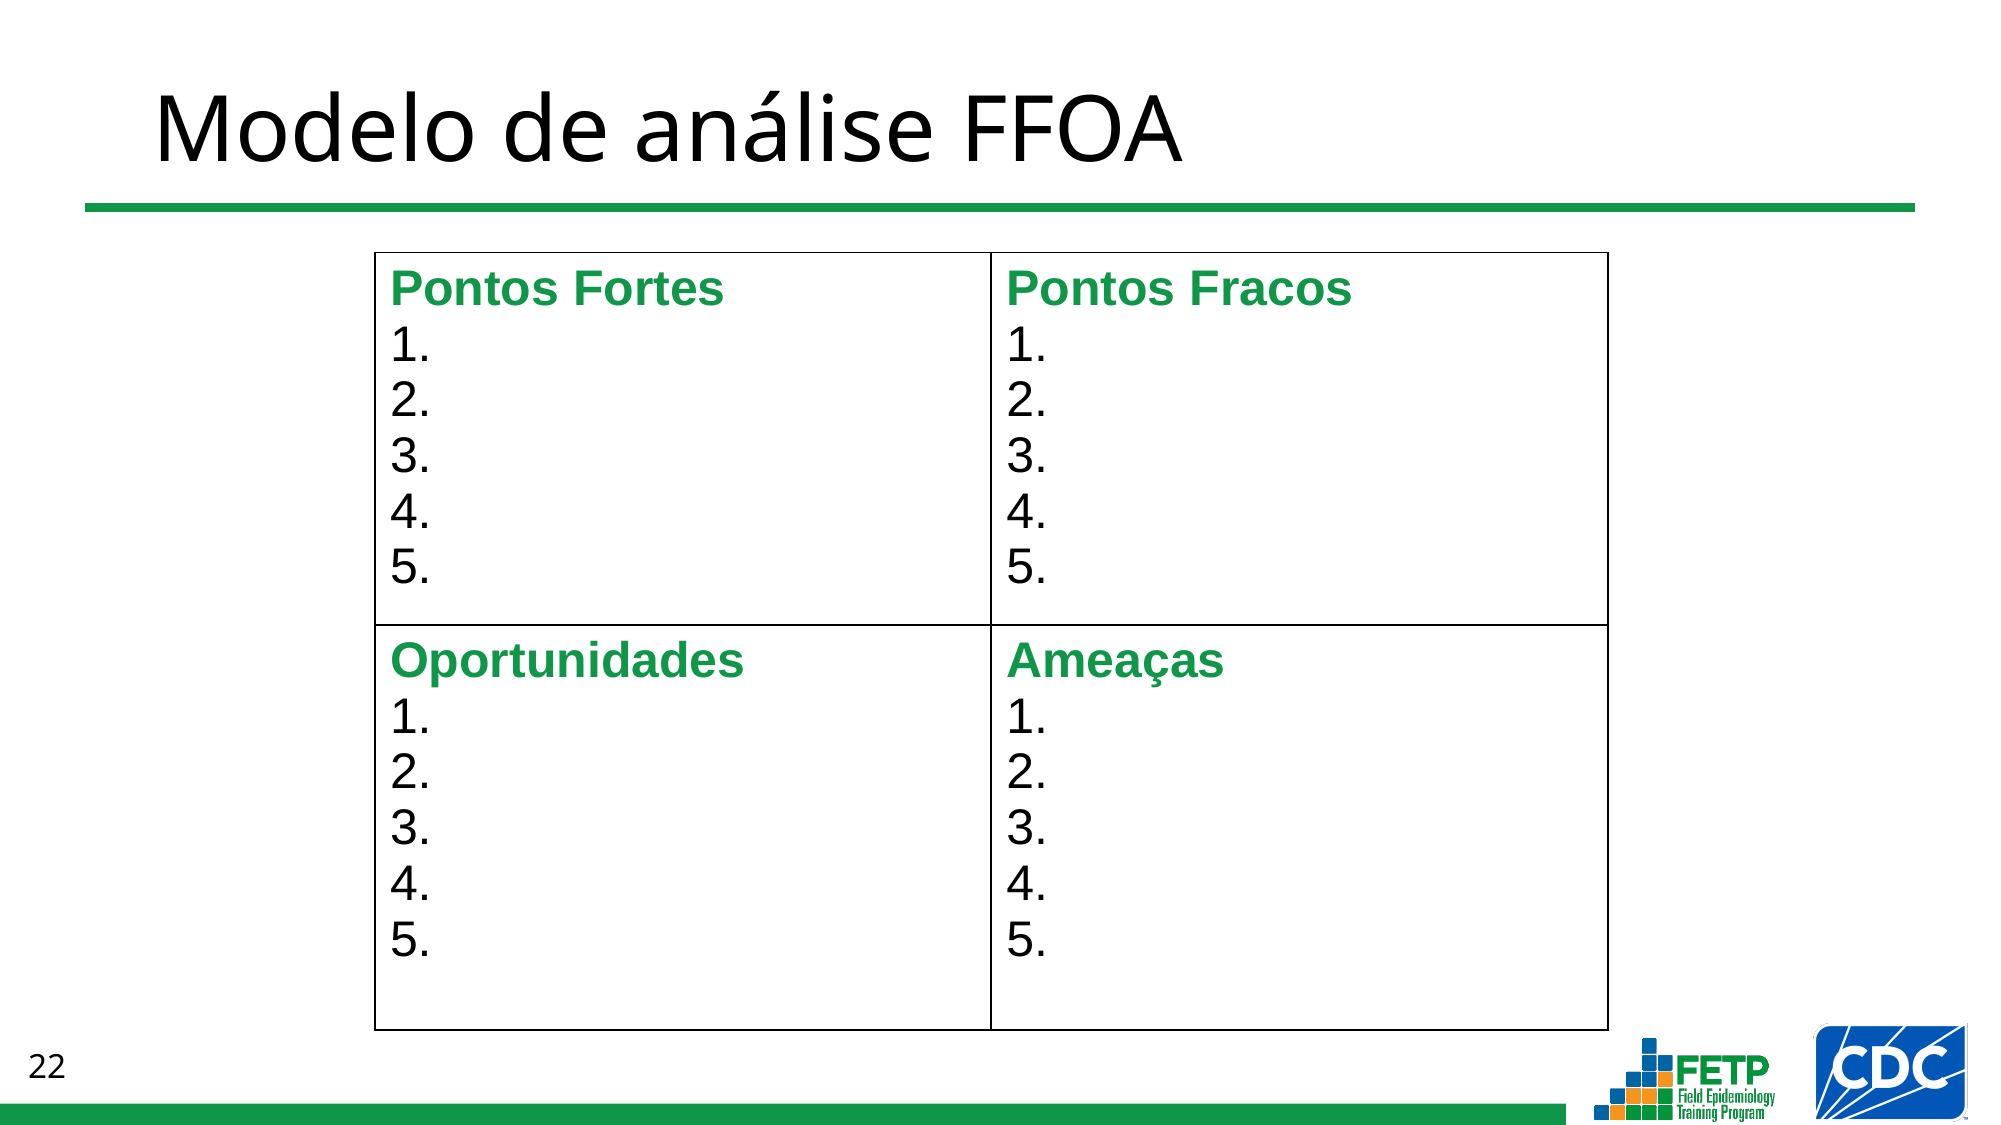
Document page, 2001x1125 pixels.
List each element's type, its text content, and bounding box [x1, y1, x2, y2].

title Modelo de análise FFOA [137, 75, 1863, 207]
picture [1594, 1038, 1775, 1122]
picture [1813, 1023, 1968, 1122]
table_cell Oportunidades 1. 2. 3. 4. 5. [376, 626, 990, 1029]
table_cell Ameaças 1. 2. 3. 4. 5. [992, 626, 1607, 1029]
table_header Pontos Fortes 1. 2. 3. 4. 5. [376, 253, 990, 624]
table_header Pontos Fracos 1. 2. 3. 4. 5. [992, 253, 1607, 624]
